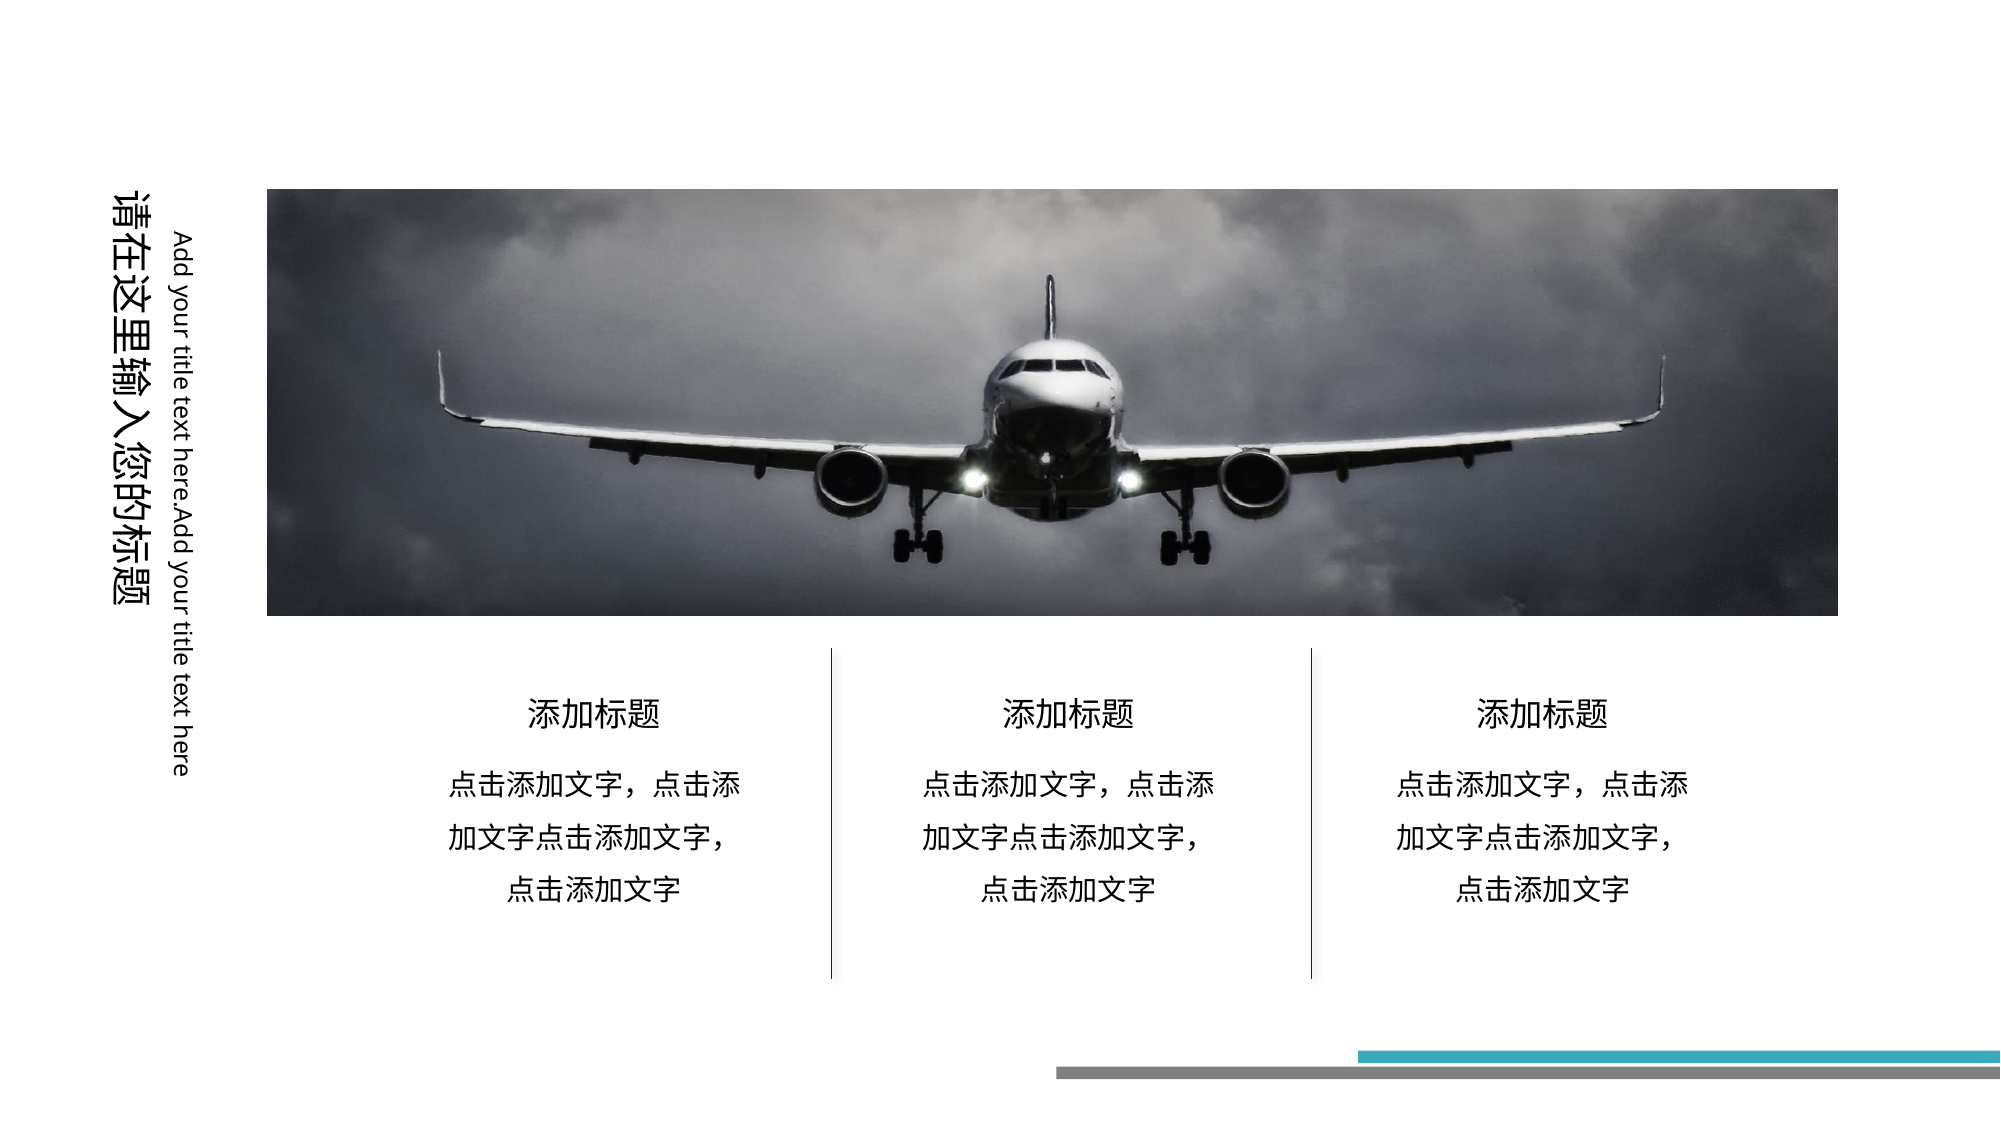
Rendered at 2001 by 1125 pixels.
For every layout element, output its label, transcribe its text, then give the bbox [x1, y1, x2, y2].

text_box 请在这里输入您的标题 [79, 189, 191, 1010]
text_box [419, 686, 770, 916]
picture [267, 189, 1838, 616]
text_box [893, 686, 1244, 916]
text_box [1357, 1050, 2000, 1064]
text_box [1055, 1066, 2000, 1080]
text_box Add your title text here.Add your title text here [92, 231, 276, 810]
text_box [1368, 686, 1718, 916]
